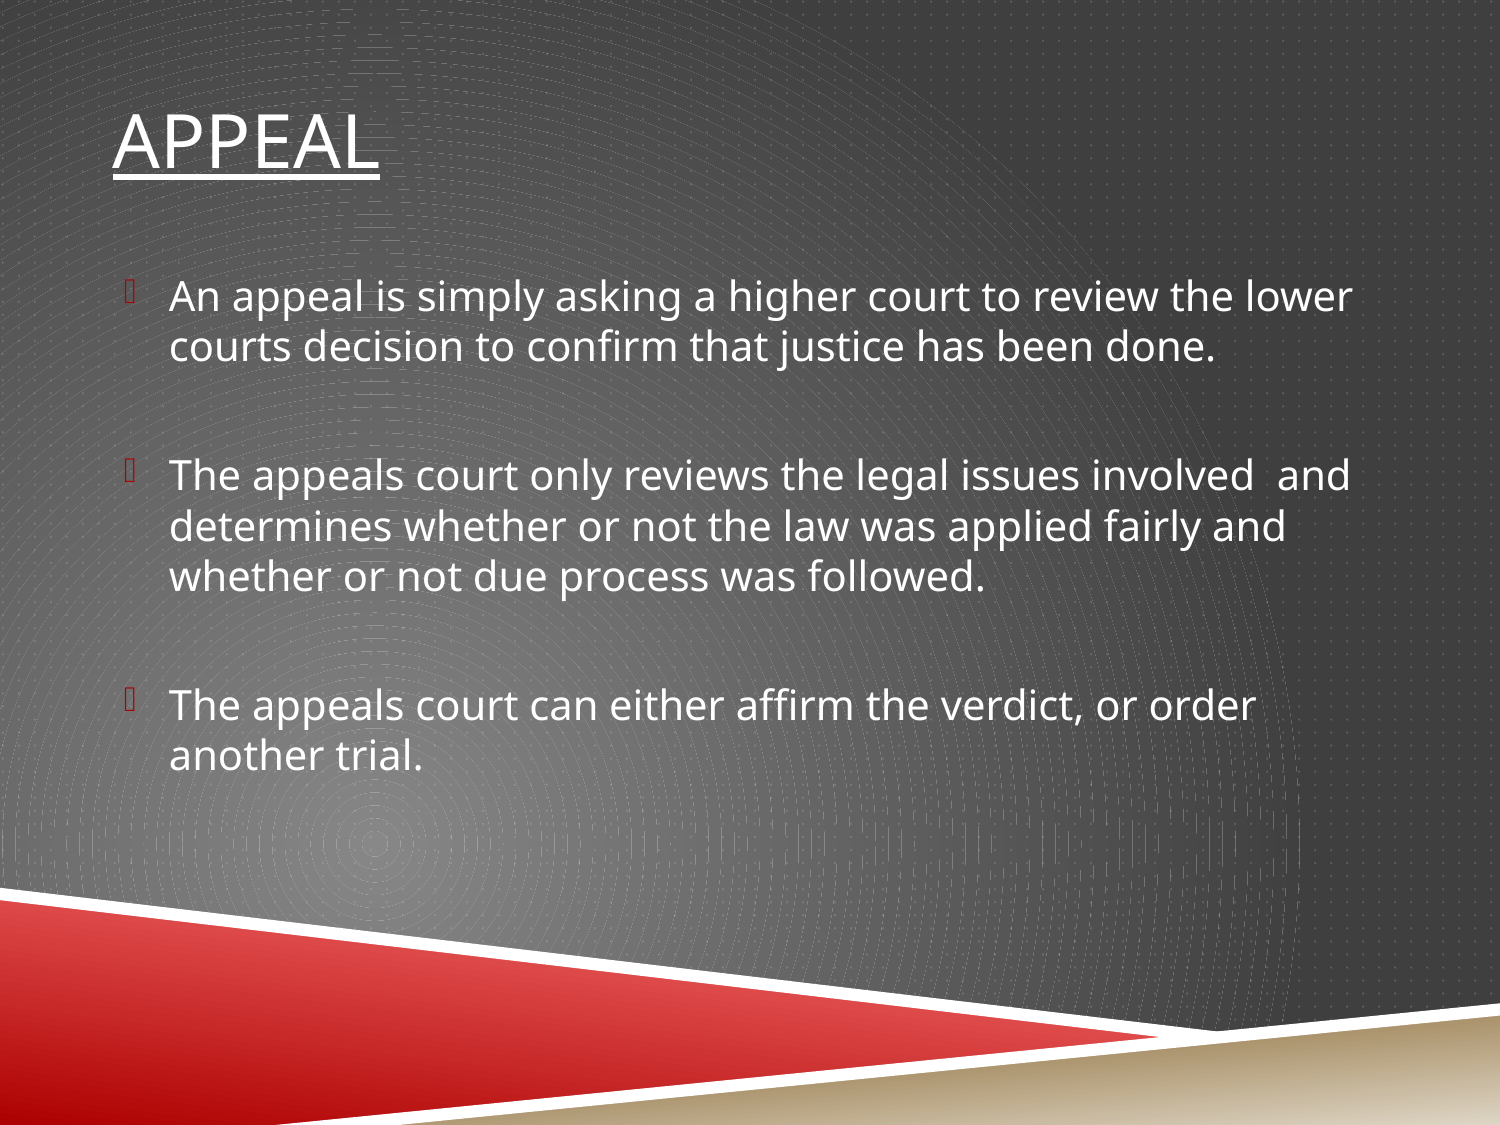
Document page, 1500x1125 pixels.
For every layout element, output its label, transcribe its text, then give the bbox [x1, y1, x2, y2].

list An appeal is simply asking a higher court to review the lower courts decision to confirm that justice has been done. The appeals court only reviews the legal issues involved and determines whether or not the law was applied fairly and whether or not due process was followed. The appeals court can either affirm the verdict, or order another trial. [112, 262, 1388, 875]
title Appeal [112, 45, 1388, 233]
